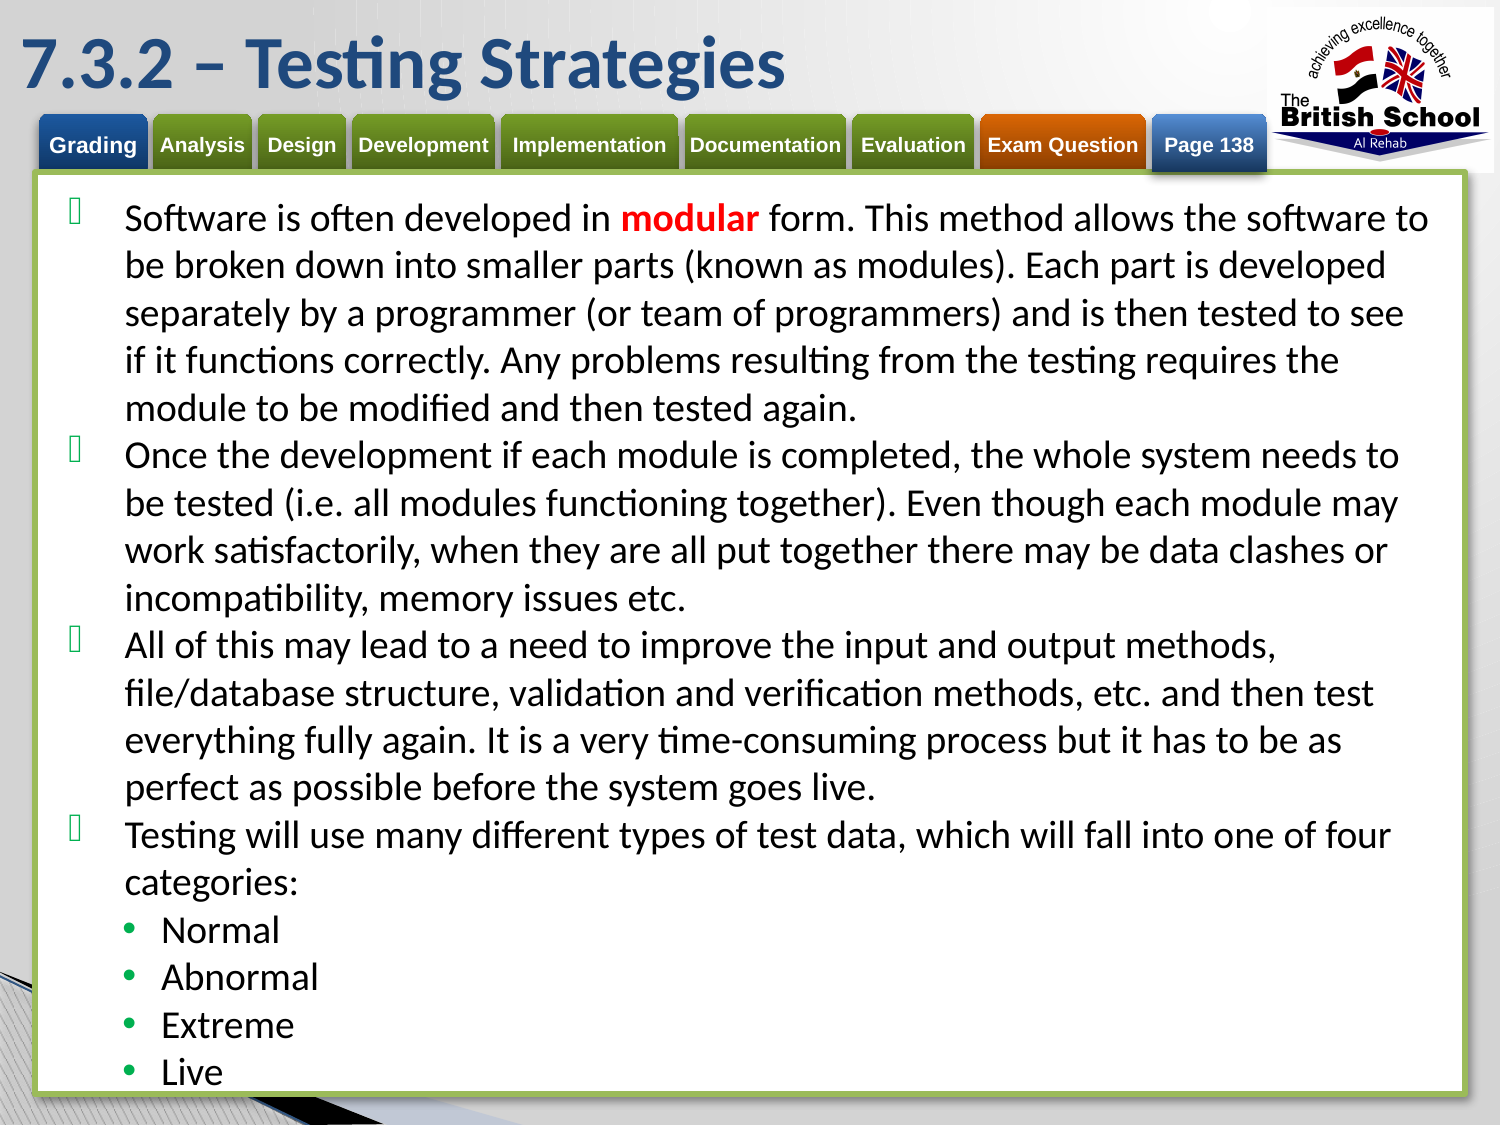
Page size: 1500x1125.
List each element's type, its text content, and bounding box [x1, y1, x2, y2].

text_box Page 138 [1151, 113, 1268, 173]
title 7.3.2 – Testing Strategies [5, 7, 1256, 110]
picture [1267, 7, 1495, 173]
text_box Software is often developed in modular form. This method allows the software to be broken down into smaller parts (known as modules). Each part is developed separately by a programmer (or team of programmers) and is then tested to see if it functions correctly. Any problems resulting from the testing requires the module to be modified and then tested again. Once the development if each module is completed, the whole system needs to be tested (i.e. all modules functioning together). Even though each module may work satisfactorily, when they are all put together there may be data clashes or incompatibility, memory issues etc. All of this may lead to a need to improve the input and output methods, file/database structure, validation and verification methods, etc. and then test everything fully again. It is a very time-consuming process but it has to be as perfect as possible before the system goes live. Testing will use many different types of test data, which will fall into one of four categories: Normal Abnormal Extreme Live [53, 184, 1447, 1102]
picture [281, 1114, 303, 1125]
